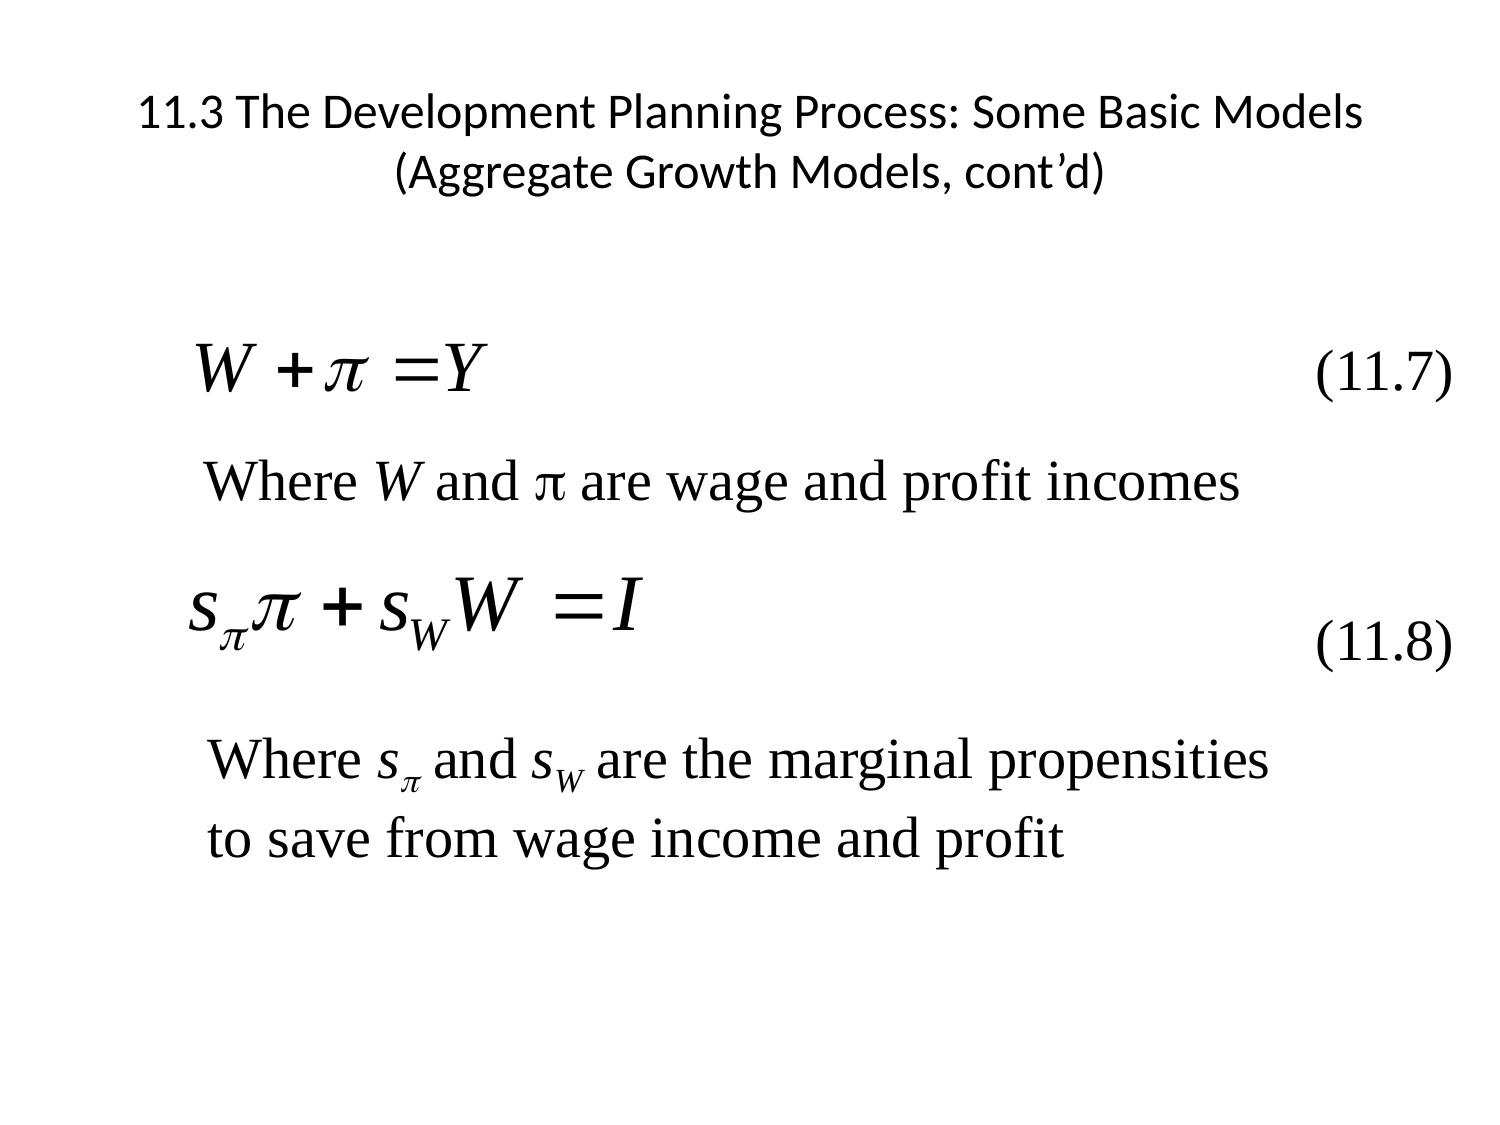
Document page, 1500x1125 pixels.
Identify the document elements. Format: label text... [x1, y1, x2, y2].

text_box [187, 324, 503, 410]
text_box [174, 549, 666, 671]
text_box Where W and  are wage and profit incomes [188, 434, 1271, 520]
text_box (11.8) [1301, 594, 1470, 680]
title 11.3 The Development Planning Process: Some Basic Models (Aggregate Growth Models, cont’d) [75, 45, 1425, 233]
text_box (11.7) [1301, 324, 1470, 410]
text_box Where s and sW are the marginal propensities to save from wage income and profit [192, 712, 1301, 877]
